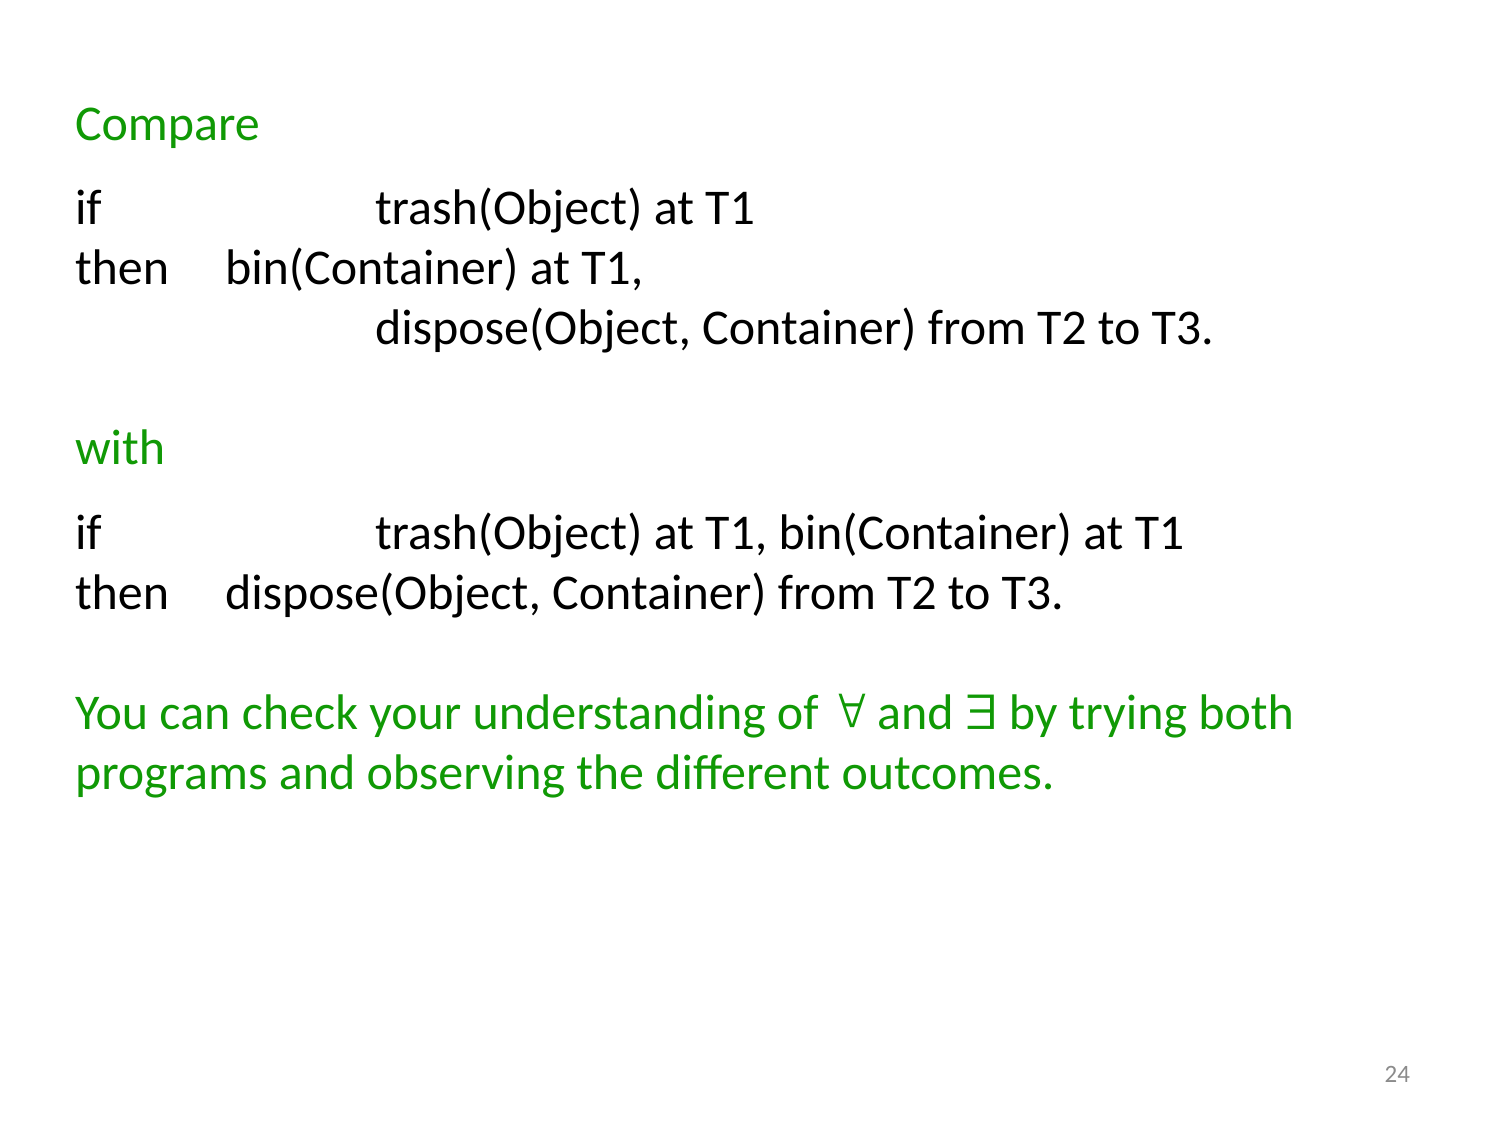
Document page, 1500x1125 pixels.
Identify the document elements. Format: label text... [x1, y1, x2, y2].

list Compare if trash(Object) at T1 then bin(Container) at T1, dispose(Object, Container) from T2 to T3. with if trash(Object) at T1, bin(Container) at T1 then dispose(Object, Container) from T2 to T3. You can check your understanding of  and  by trying both programs and observing the different outcomes. [75, 90, 1425, 1005]
slide_number 24 [1074, 1042, 1425, 1103]
